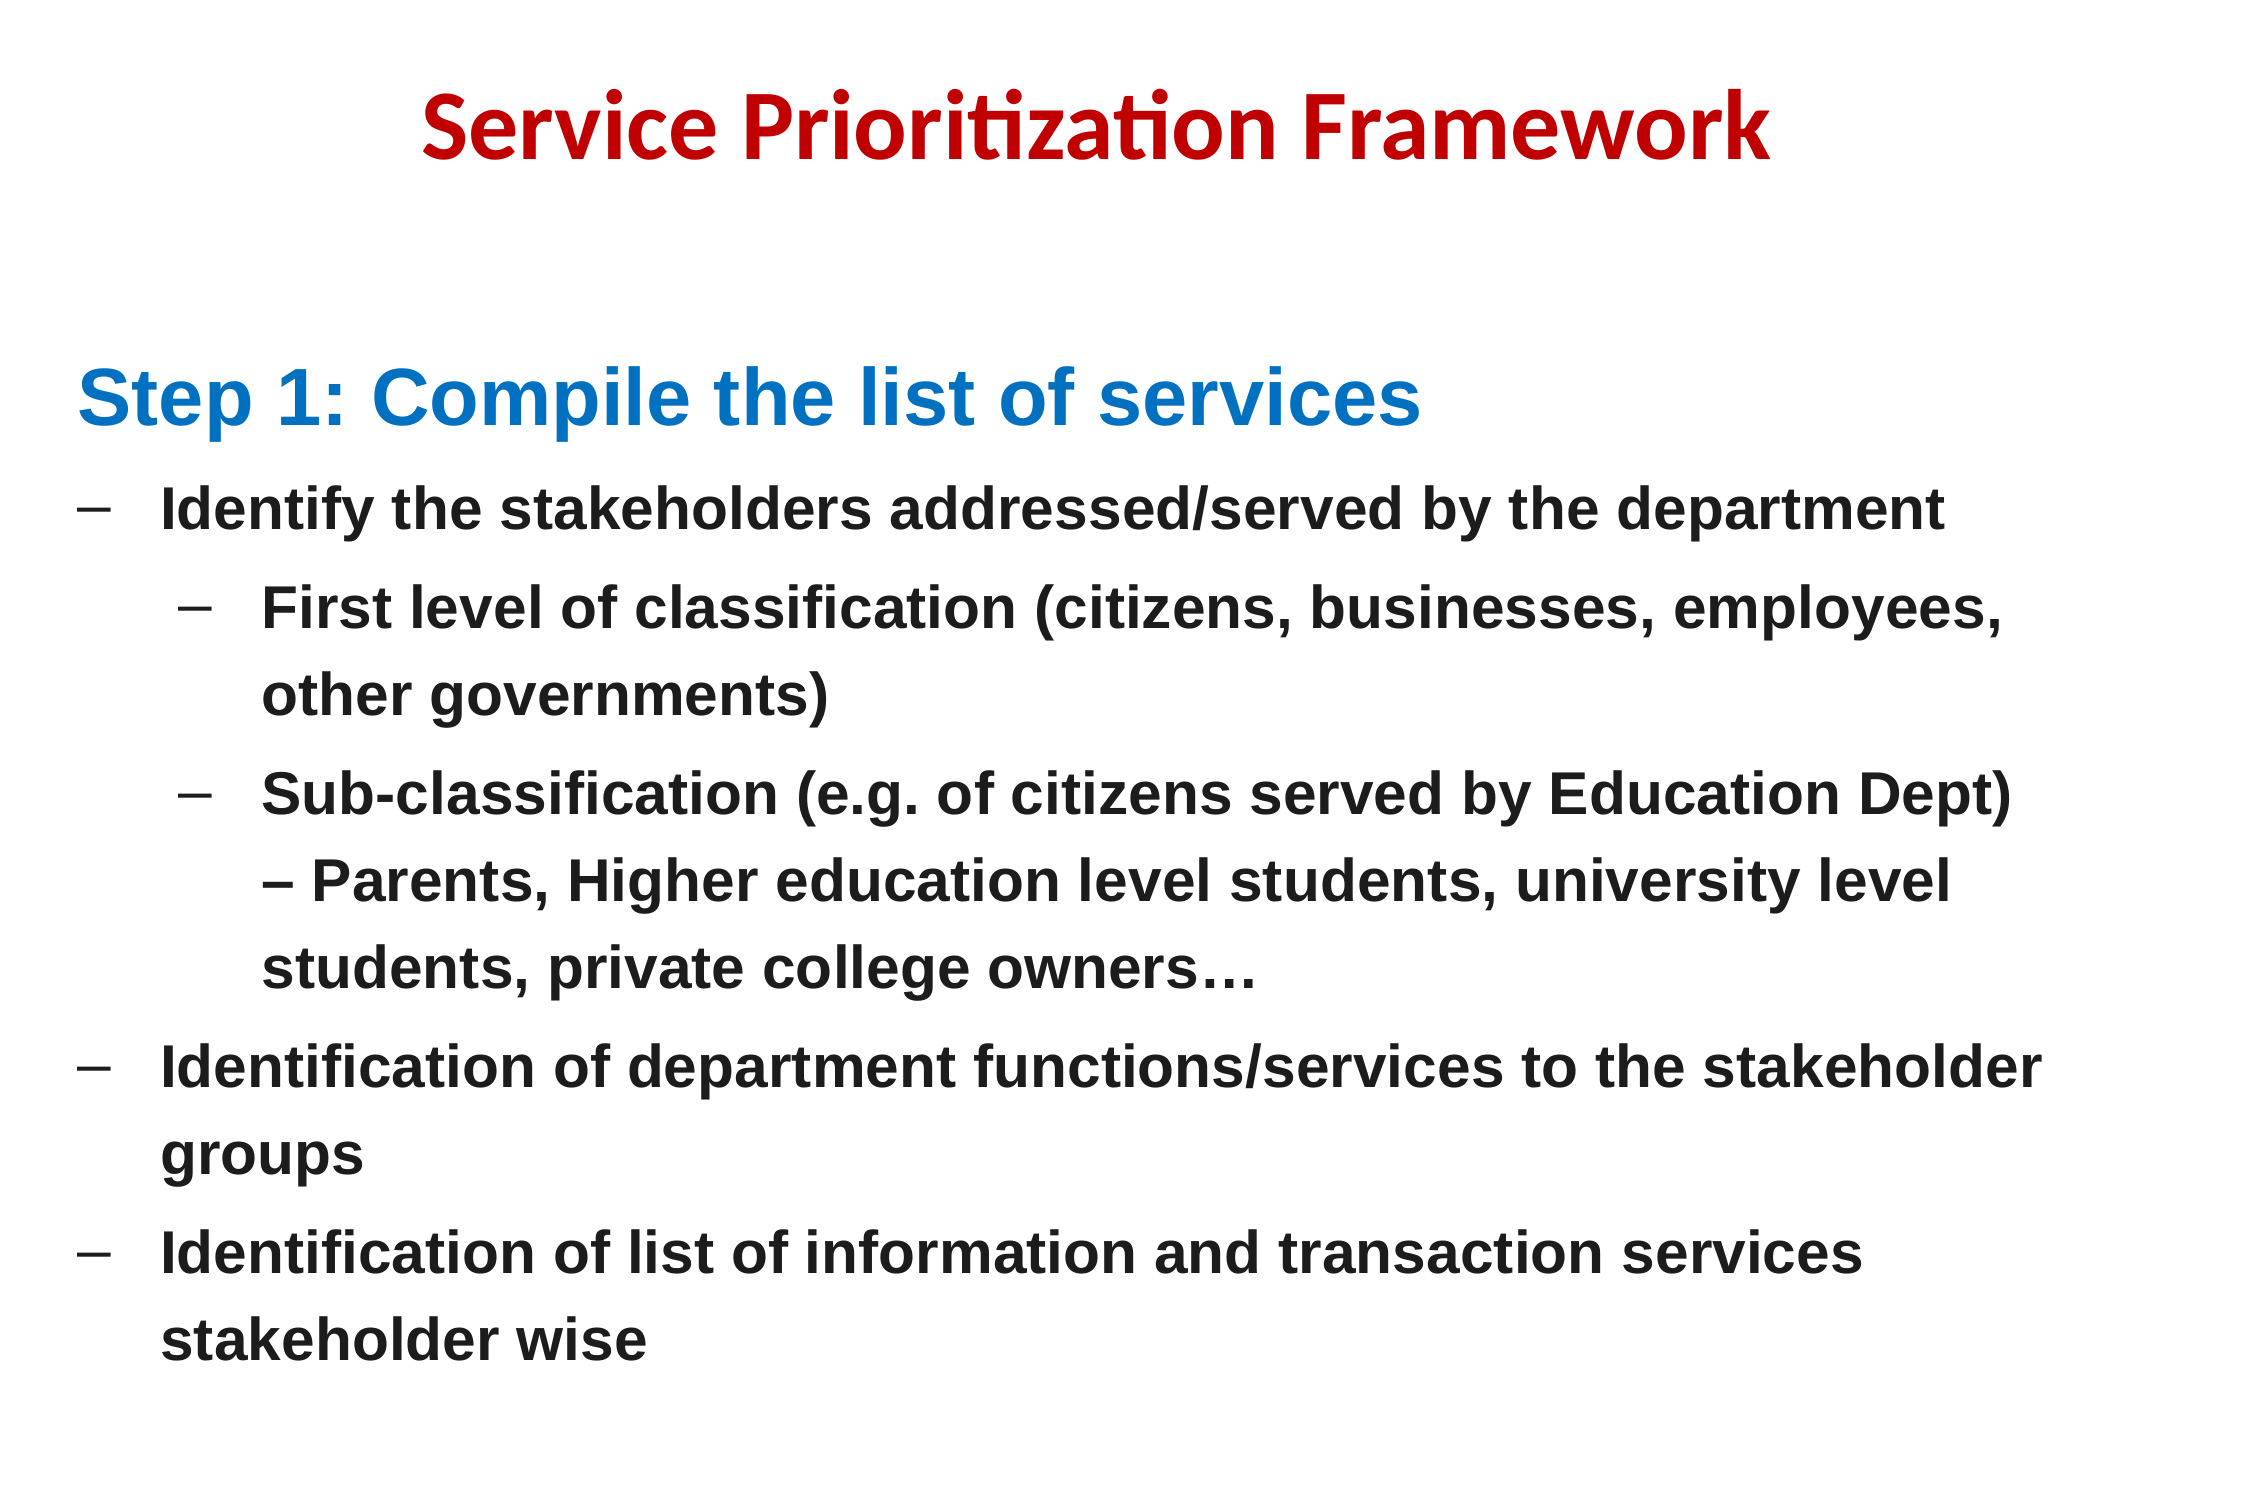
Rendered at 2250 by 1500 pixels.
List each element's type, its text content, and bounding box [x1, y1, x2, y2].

list Step 1: Compile the list of services Identify the stakeholders addressed/served by the department First level of classification (citizens, businesses, employees, other governments) Sub-classification (e.g. of citizens served by Education Dept) – Parents, Higher education level students, university level students, private college owners… Identification of department functions/services to the stakeholder groups Identification of list of information and transaction services stakeholder wise [56, 314, 2082, 1440]
title Service Prioritization Framework [75, 60, 2119, 200]
